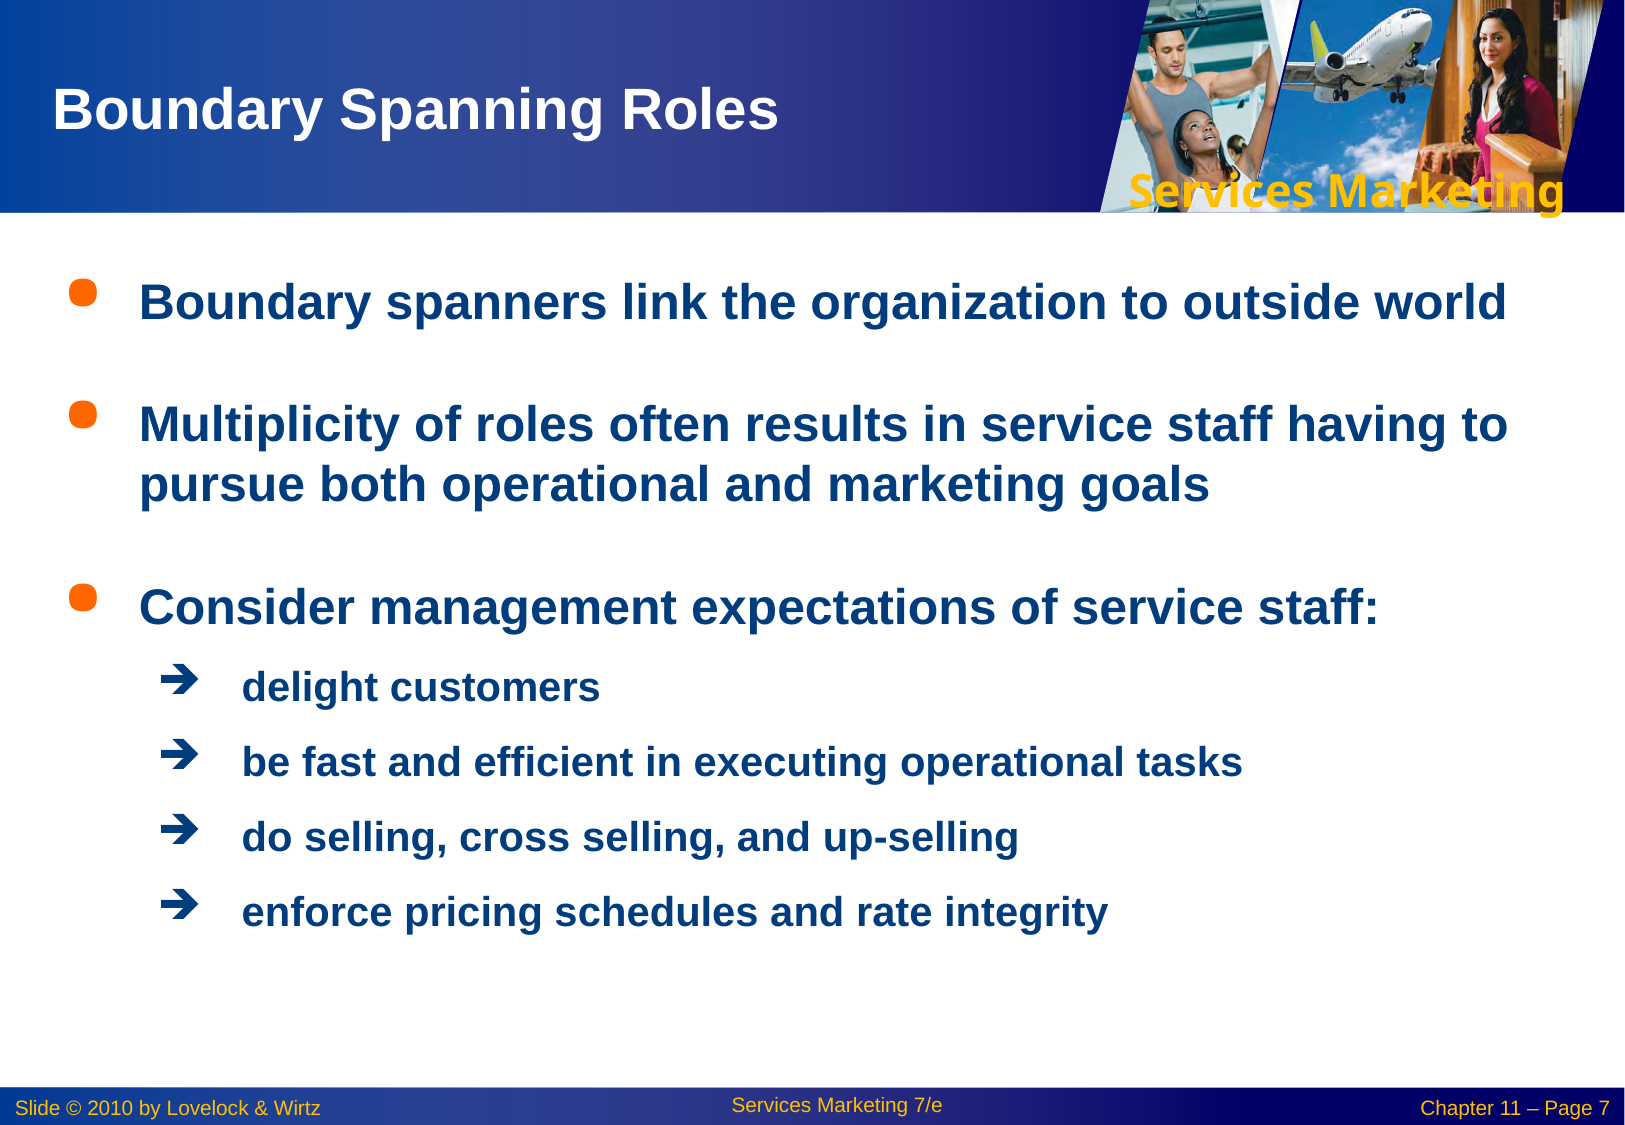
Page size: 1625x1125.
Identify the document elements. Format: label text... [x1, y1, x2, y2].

list Boundary spanners link the organization to outside world Multiplicity of roles often results in service staff having to pursue both operational and marketing goals Consider management expectations of service staff: delight customers be fast and efficient in executing operational tasks do selling, cross selling, and up-selling enforce pricing schedules and rate integrity [49, 261, 1588, 1051]
picture [1100, 0, 1604, 213]
picture [1546, 187, 1556, 202]
picture [1162, 186, 1172, 192]
title Boundary Spanning Roles [36, 37, 1088, 176]
